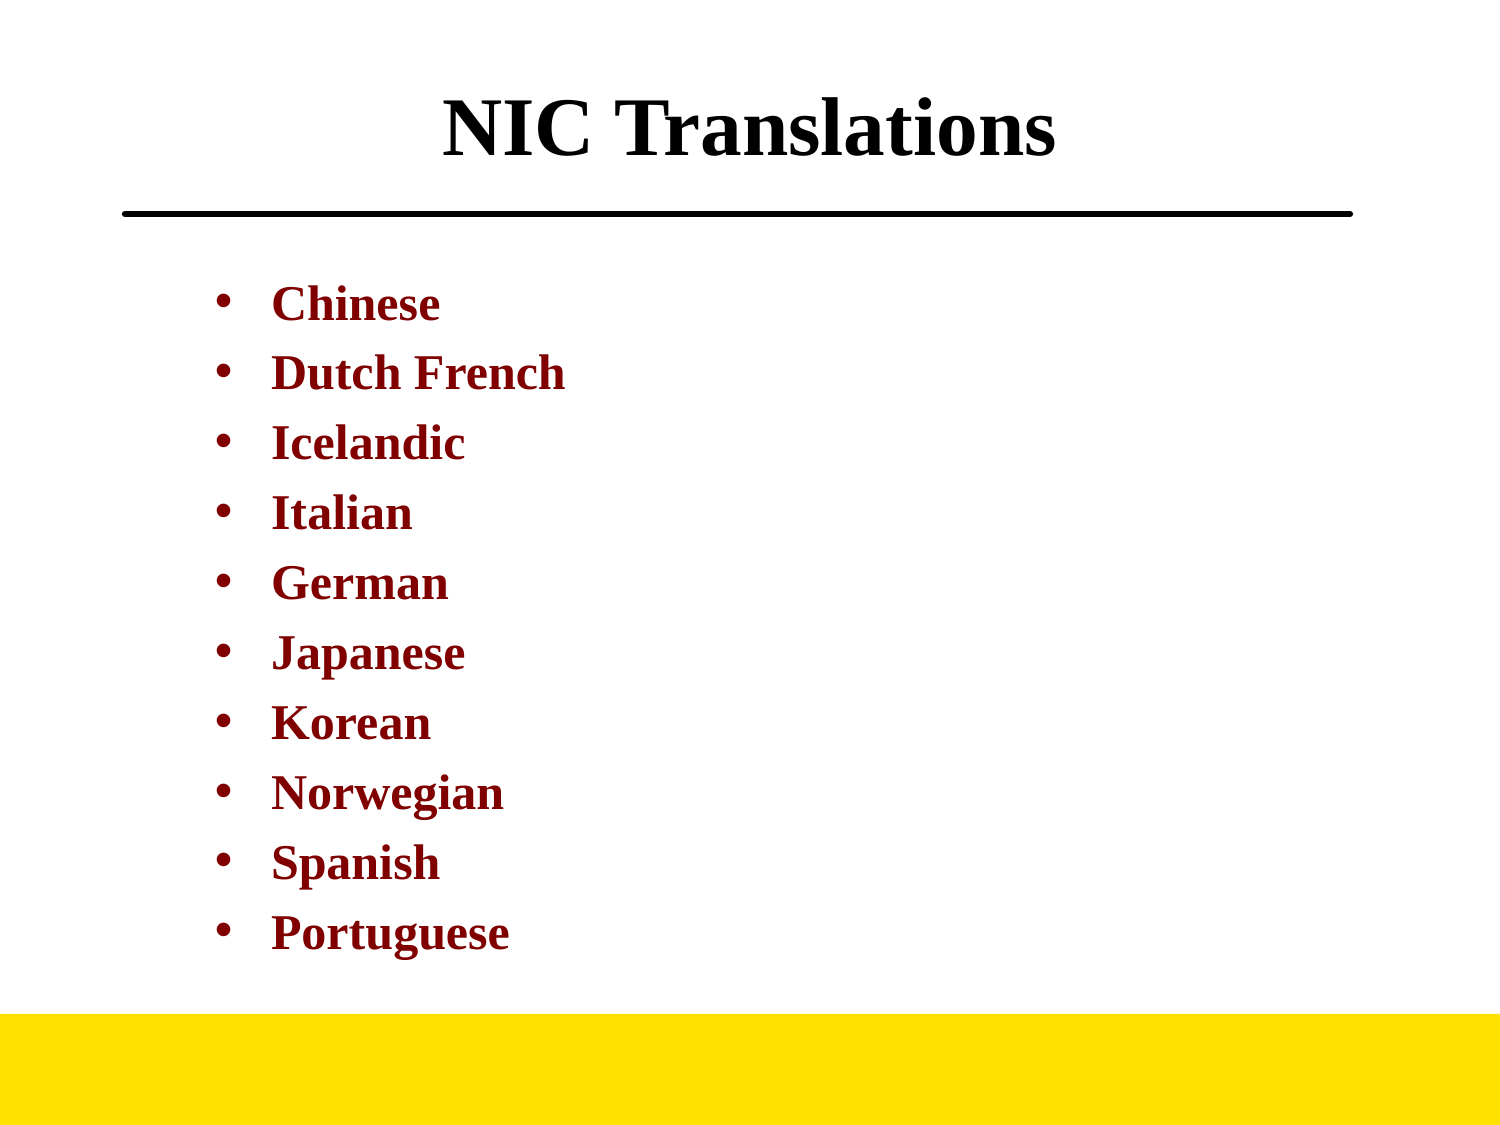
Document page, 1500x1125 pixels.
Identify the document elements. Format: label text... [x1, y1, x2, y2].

list Chinese Dutch French Icelandic Italian German Japanese Korean Norwegian Spanish Portuguese [200, 262, 1371, 950]
title NIC Translations [75, 45, 1425, 200]
